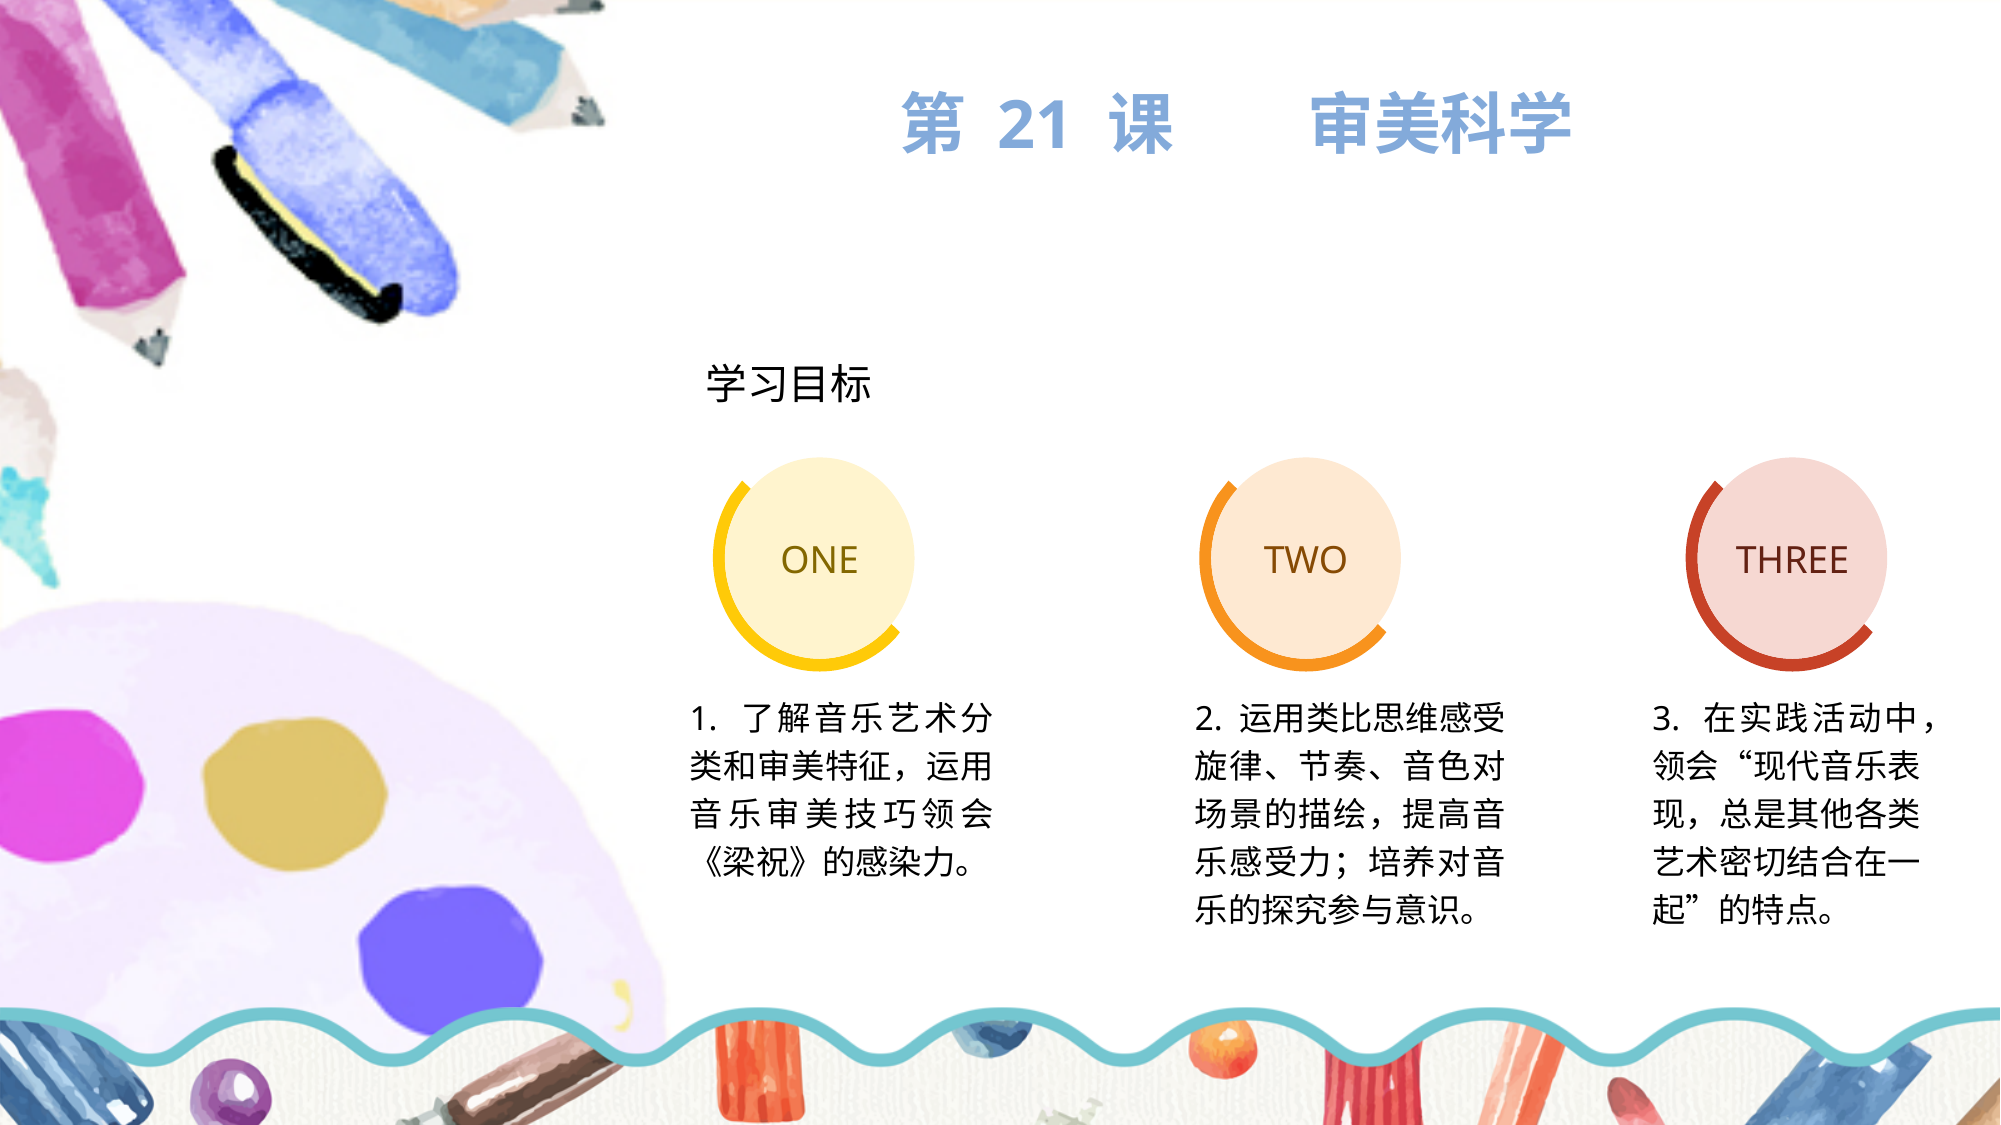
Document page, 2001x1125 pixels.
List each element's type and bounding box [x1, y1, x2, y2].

text_box [712, 457, 915, 672]
text_box [1685, 457, 1888, 672]
picture [0, 0, 2000, 1125]
text_box [1198, 457, 1402, 672]
